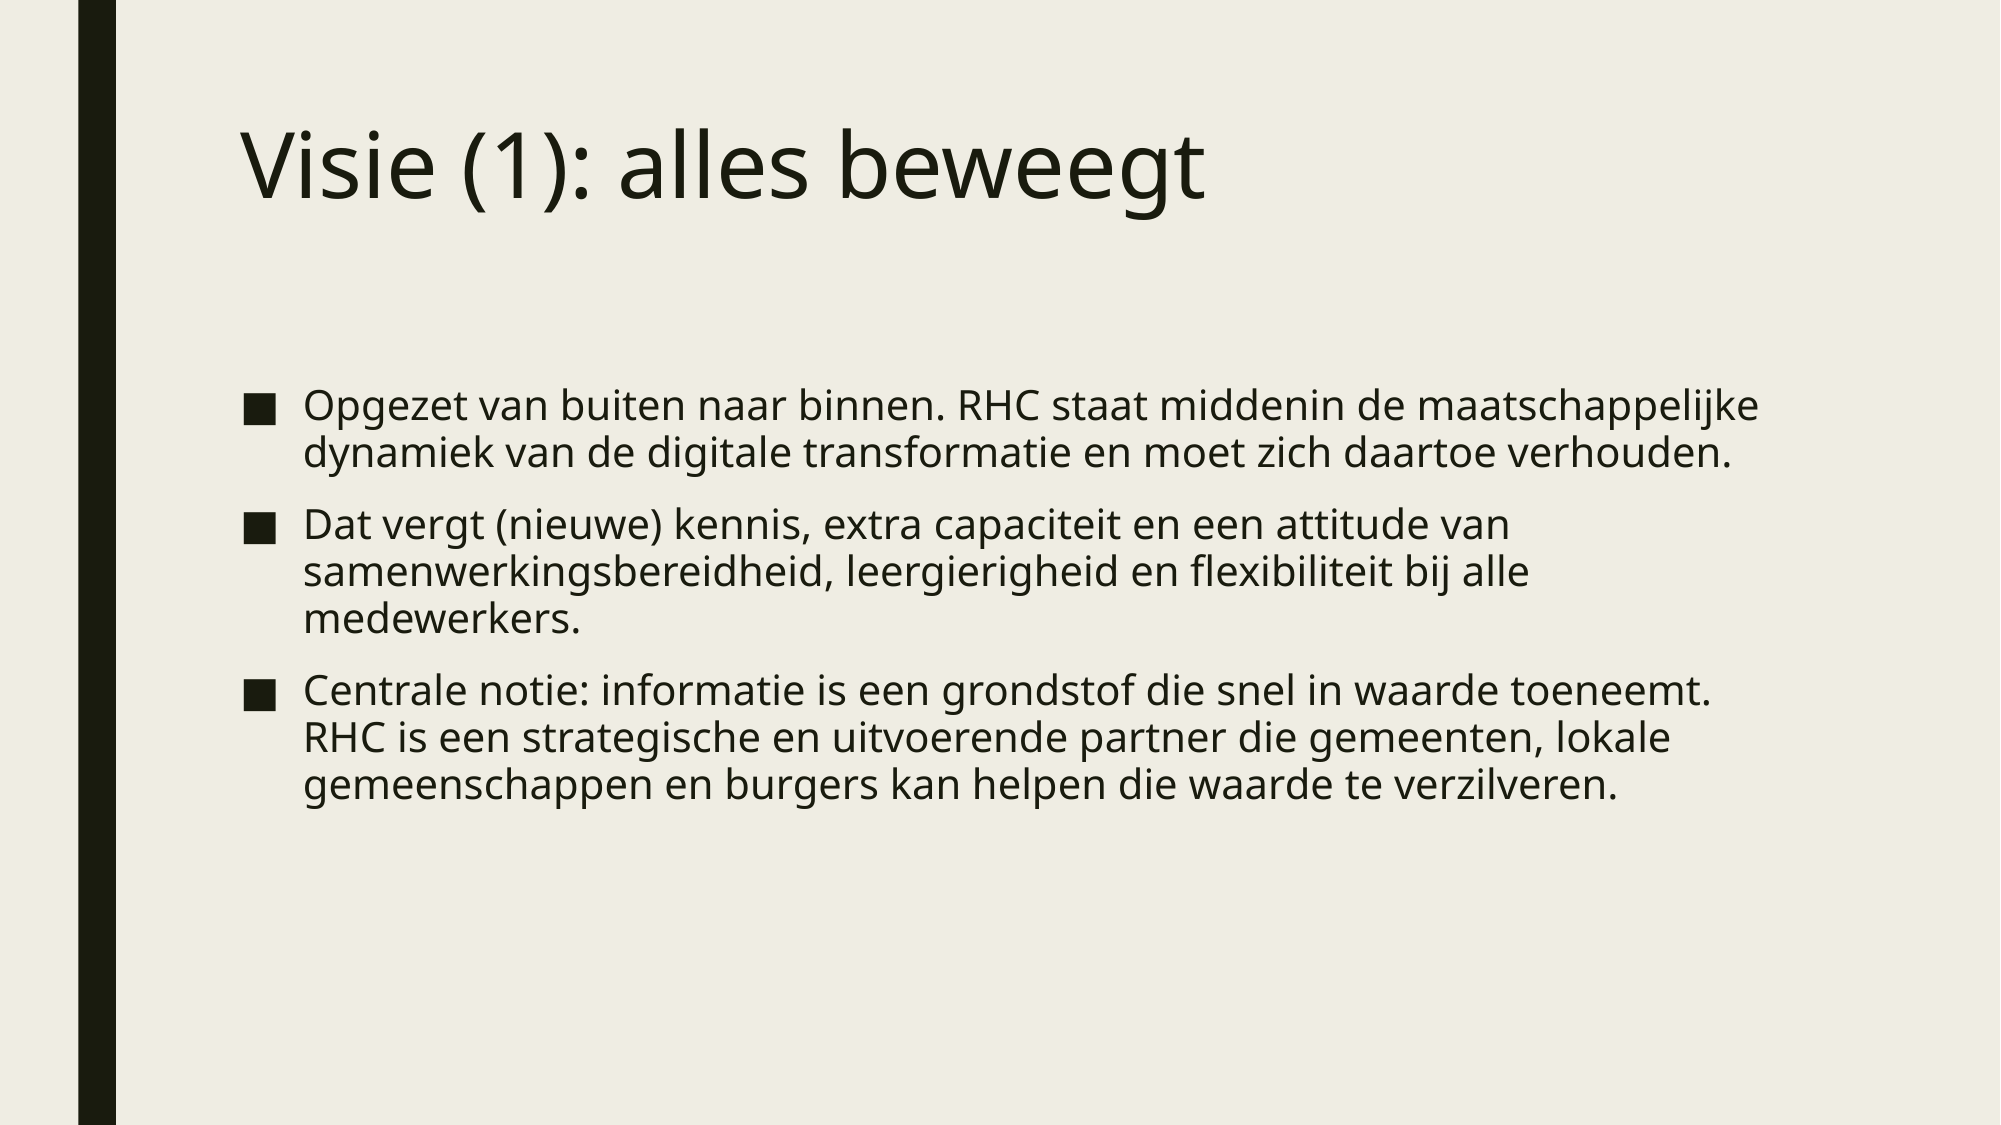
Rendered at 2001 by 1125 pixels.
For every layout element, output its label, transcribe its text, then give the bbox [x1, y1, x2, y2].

list Opgezet van buiten naar binnen. RHC staat middenin de maatschappelijke dynamiek van de digitale transformatie en moet zich daartoe verhouden. Dat vergt (nieuwe) kennis, extra capaciteit en een attitude van samenwerkingsbereidheid, leergierigheid en flexibiliteit bij alle medewerkers. Centrale notie: informatie is een grondstof die snel in waarde toeneemt. RHC is een strategische en uitvoerende partner die gemeenten, lokale gemeenschappen en burgers kan helpen die waarde te verzilveren. [225, 375, 1800, 963]
title Visie (1): alles beweegt [225, 112, 1800, 357]
